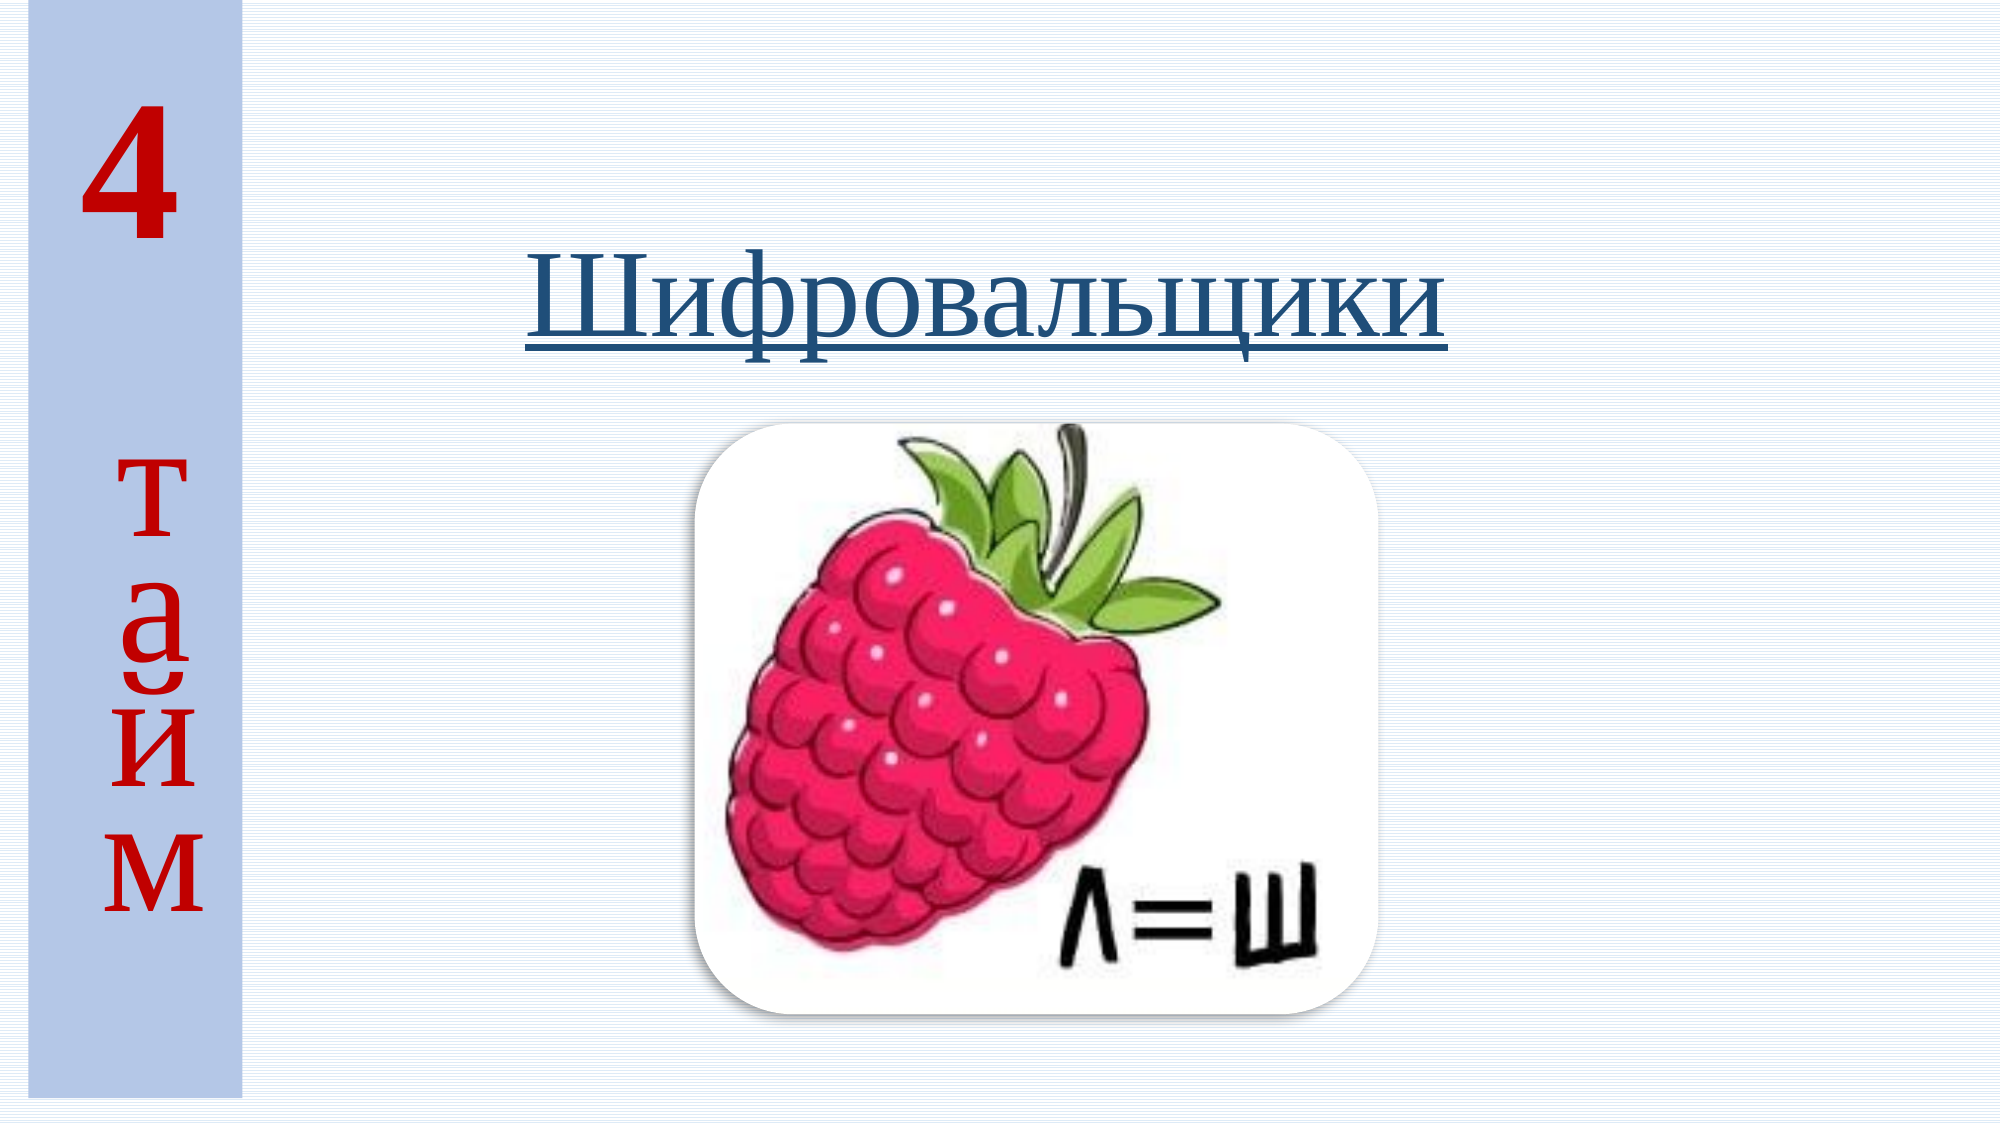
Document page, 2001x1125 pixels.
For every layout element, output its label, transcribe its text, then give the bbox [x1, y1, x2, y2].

text_box Шифровальщики [472, 229, 1500, 370]
picture [694, 423, 1379, 1015]
text_box 4 тайм [28, 0, 243, 1099]
